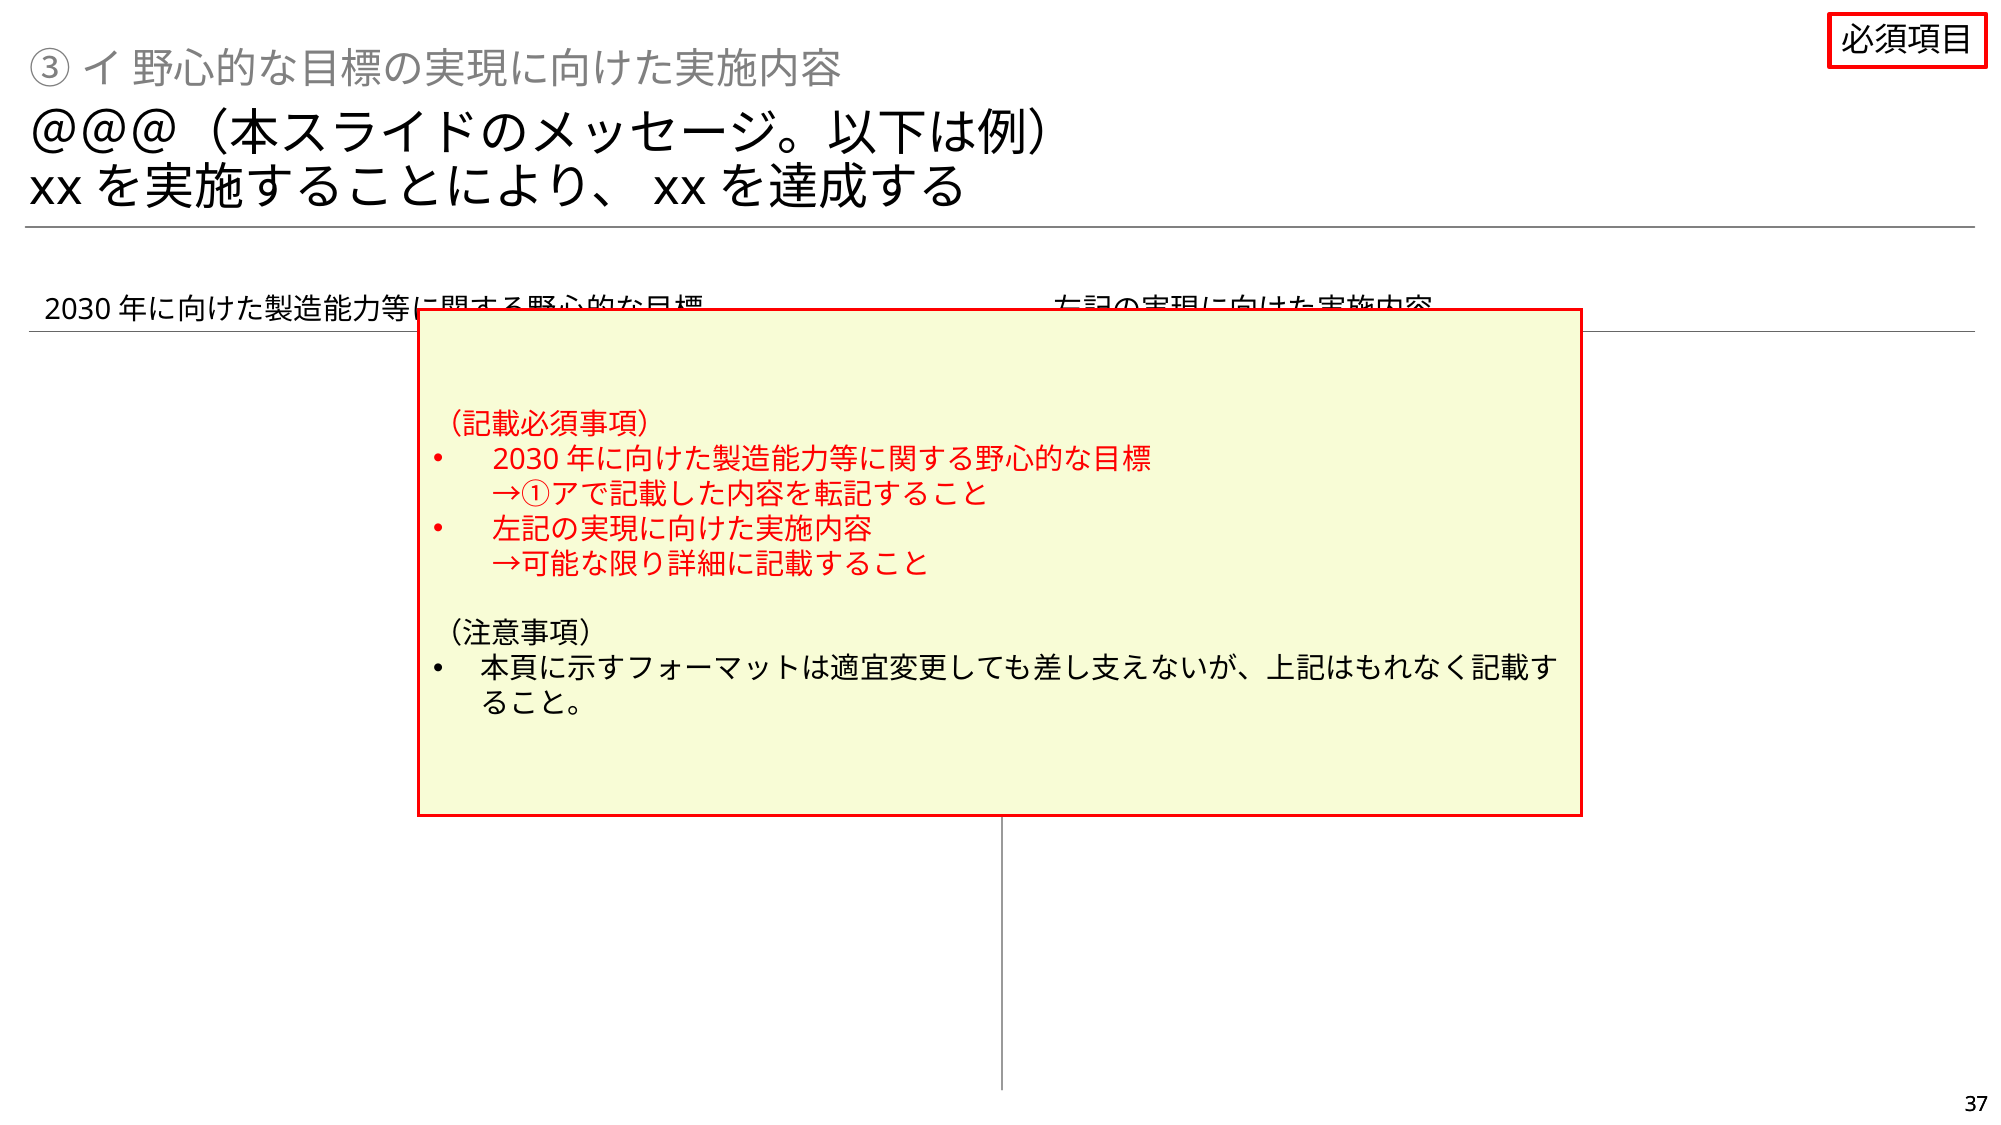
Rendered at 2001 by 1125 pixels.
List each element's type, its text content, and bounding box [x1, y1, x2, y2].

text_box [1038, 283, 1975, 332]
text_box 必須項目 [1829, 13, 1986, 68]
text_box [28, 283, 966, 332]
text_box ③イ 野心的な目標の実現に向けた実施内容 [29, 47, 1802, 94]
text_box ＠＠＠（本スライドのメッセージ。以下は例） xxを実施することにより、xxを達成する [29, 107, 1875, 216]
text_box （記載必須事項） 2030年に向けた製造能力等に関する野心的な目標 →①アで記載した内容を転記すること 左記の実現に向けた実施内容 →可能な限り詳細に記載すること （注意事項） 本頁に示すフォーマットは適宜変更しても差し支えないが、上記はもれなく記載すること。 [417, 308, 1583, 817]
